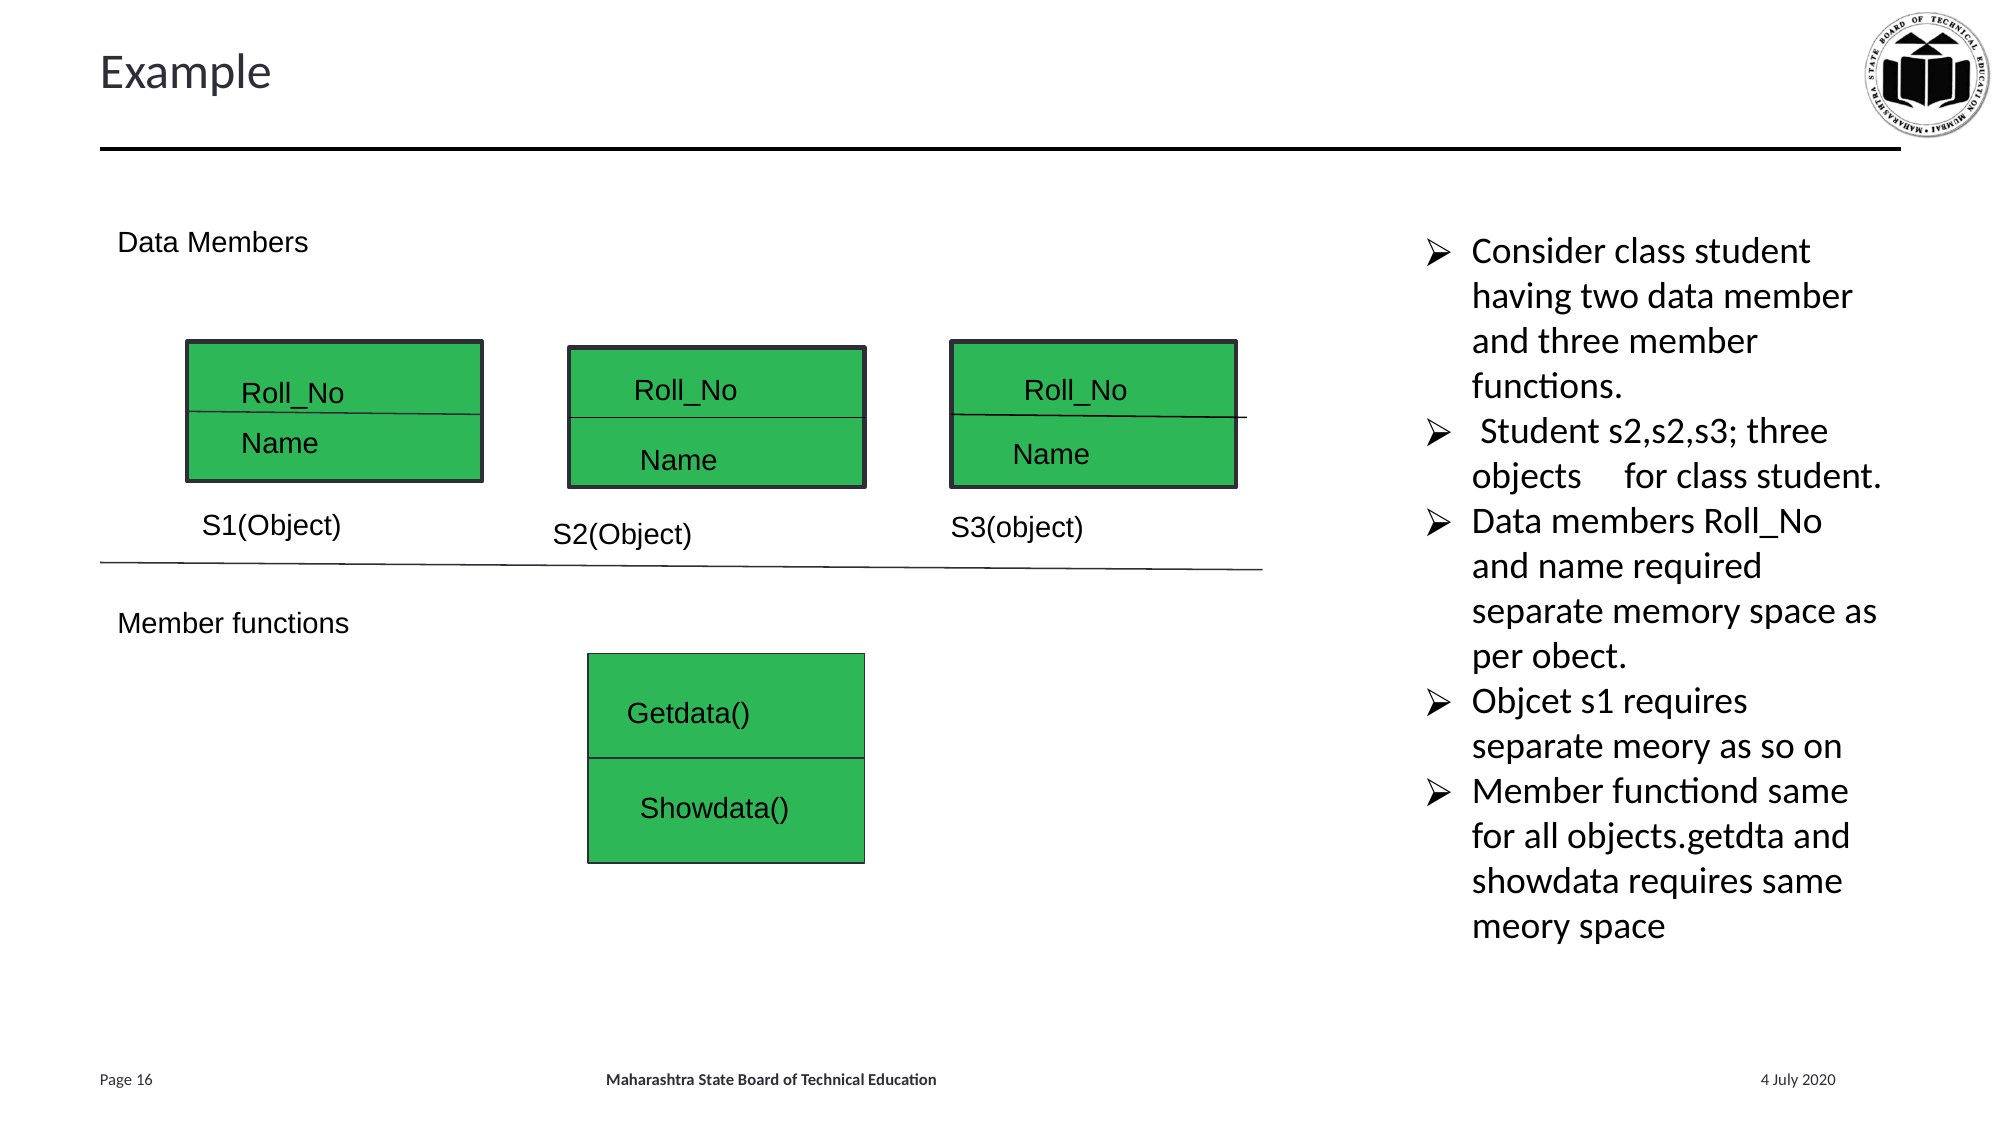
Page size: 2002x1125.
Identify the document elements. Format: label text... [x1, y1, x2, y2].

text_box Roll_No [226, 366, 453, 409]
text_box Consider class student having two data member and three member functions. Student s2,s2,s3; three objects for class student. Data members Roll_No and name required separate memory space as per obect. Objcet s1 requires separate meory as so on Member functiond same for all objects.getdta and showdata requires same meory space [1410, 218, 1899, 1042]
text_box Roll_No [619, 363, 846, 415]
list [100, 186, 1901, 999]
text_box [587, 763, 865, 864]
text_box [951, 341, 1237, 413]
text_box [587, 653, 865, 757]
text_box [951, 426, 1237, 488]
text_box Showdata() [625, 781, 829, 832]
text_box S2(Object) [537, 507, 865, 559]
text_box Name [226, 423, 430, 468]
text_box S1(Object) [186, 499, 514, 550]
text_box [186, 422, 483, 482]
text_box S3(object) [935, 500, 1263, 552]
text_box [569, 347, 865, 417]
text_box Getdata() [611, 687, 815, 738]
table_header Data Members [102, 576, 1263, 921]
table_header Data Members [102, 219, 1263, 562]
text_box [186, 341, 483, 410]
title Example [100, 48, 1901, 146]
text_box Member functions [102, 596, 430, 648]
picture [1852, 0, 2001, 149]
text_box Roll_No [1008, 363, 1236, 412]
text_box Name [625, 433, 829, 484]
text_box [569, 424, 865, 488]
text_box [186, 411, 483, 415]
text_box Name [997, 428, 1201, 479]
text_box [951, 414, 1247, 418]
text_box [99, 562, 1263, 570]
